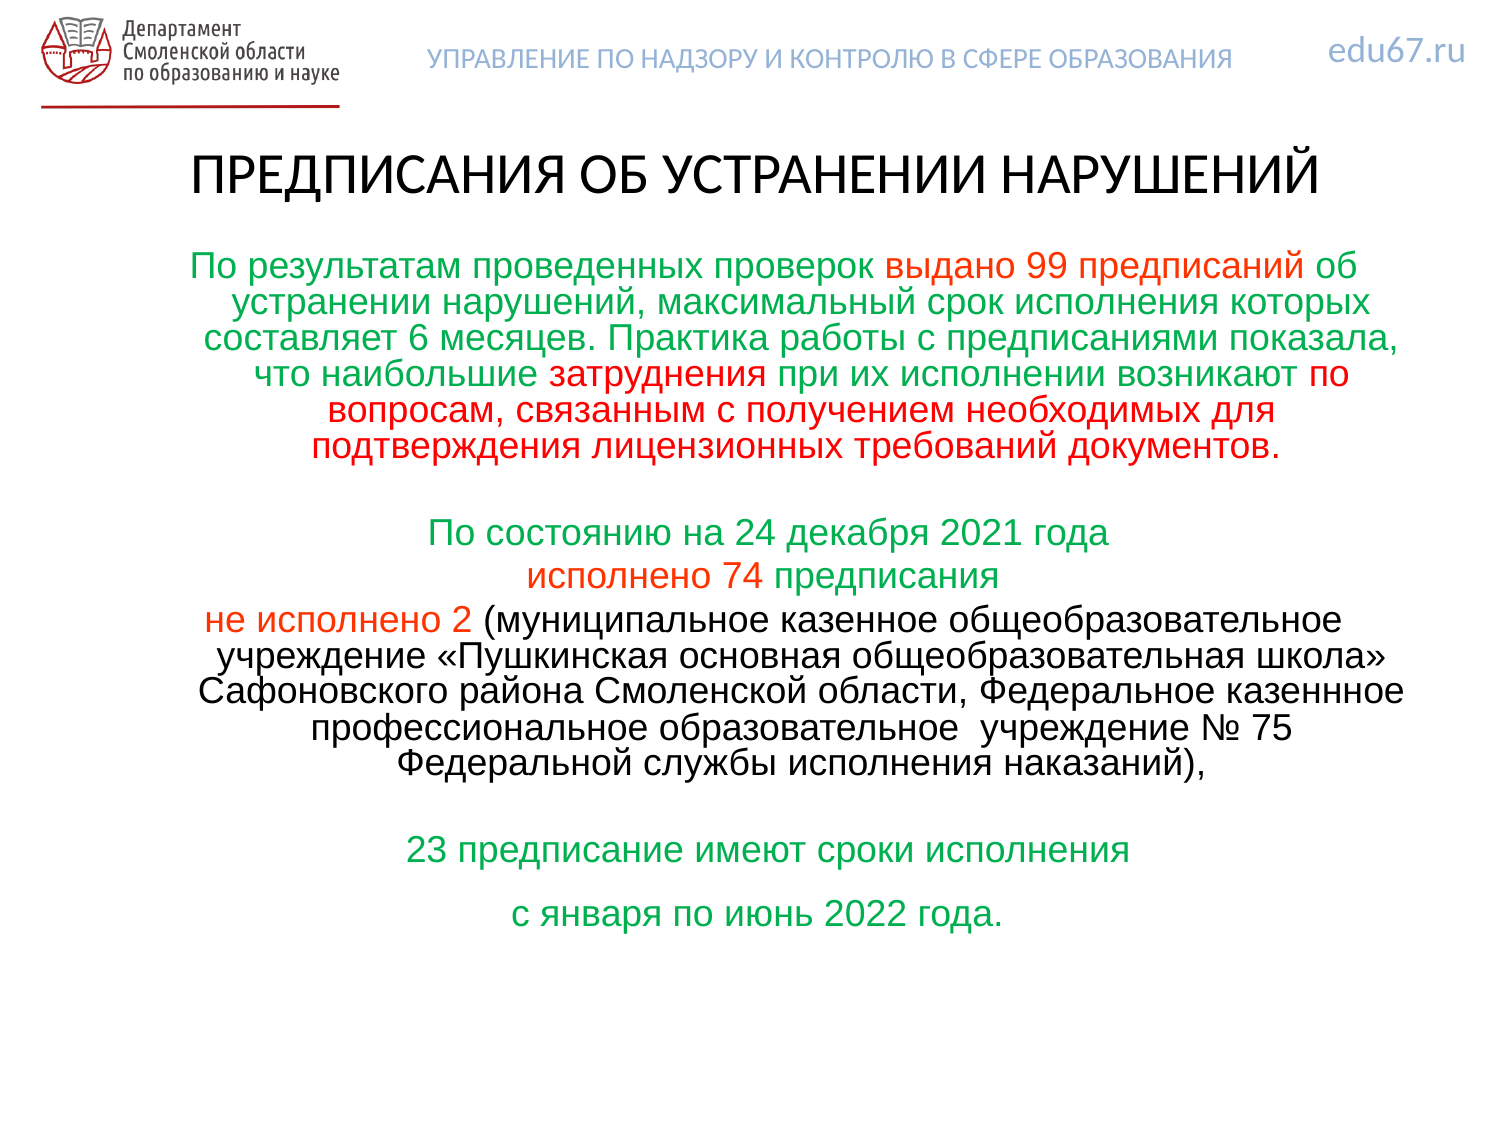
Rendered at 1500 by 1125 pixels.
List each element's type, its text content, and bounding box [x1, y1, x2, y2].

text_box edu67.ru [1313, 17, 1482, 78]
text_box По результатам проведенных проверок выдано 99 предписаний об устранении нарушений, максимальный срок исполнения которых составляет 6 месяцев. Практика работы с предписаниями показала, что наибольшие затруднения при их исполнении возникают по вопросам, связанным с получением необходимых для подтверждения лицензионных требований документов. По состоянию на 24 декабря 2021 года исполнено 74 предписания, не исполнено 2 (муниципальное казенное общеобразовательное учреждение «Пушкинская основная общеобразовательная школа» Сафоновского района Смоленской области, Федеральное казеннное профессиональное образовательное учреждение № 75 Федеральной службы исполнения наказаний), 23 предписание имеют сроки исполнения с января по июнь 2022 года. [123, 242, 1424, 946]
text_box ПРЕДПИСАНИЯ ОБ УСТРАНЕНИИ НАРУШЕНИЙ [41, 127, 1471, 213]
picture [36, 14, 349, 123]
text_box УПРАВЛЕНИЕ ПО НАДЗОРУ И КОНТРОЛЮ В СФЕРЕ ОБРАЗОВАНИЯ [385, 32, 1275, 82]
